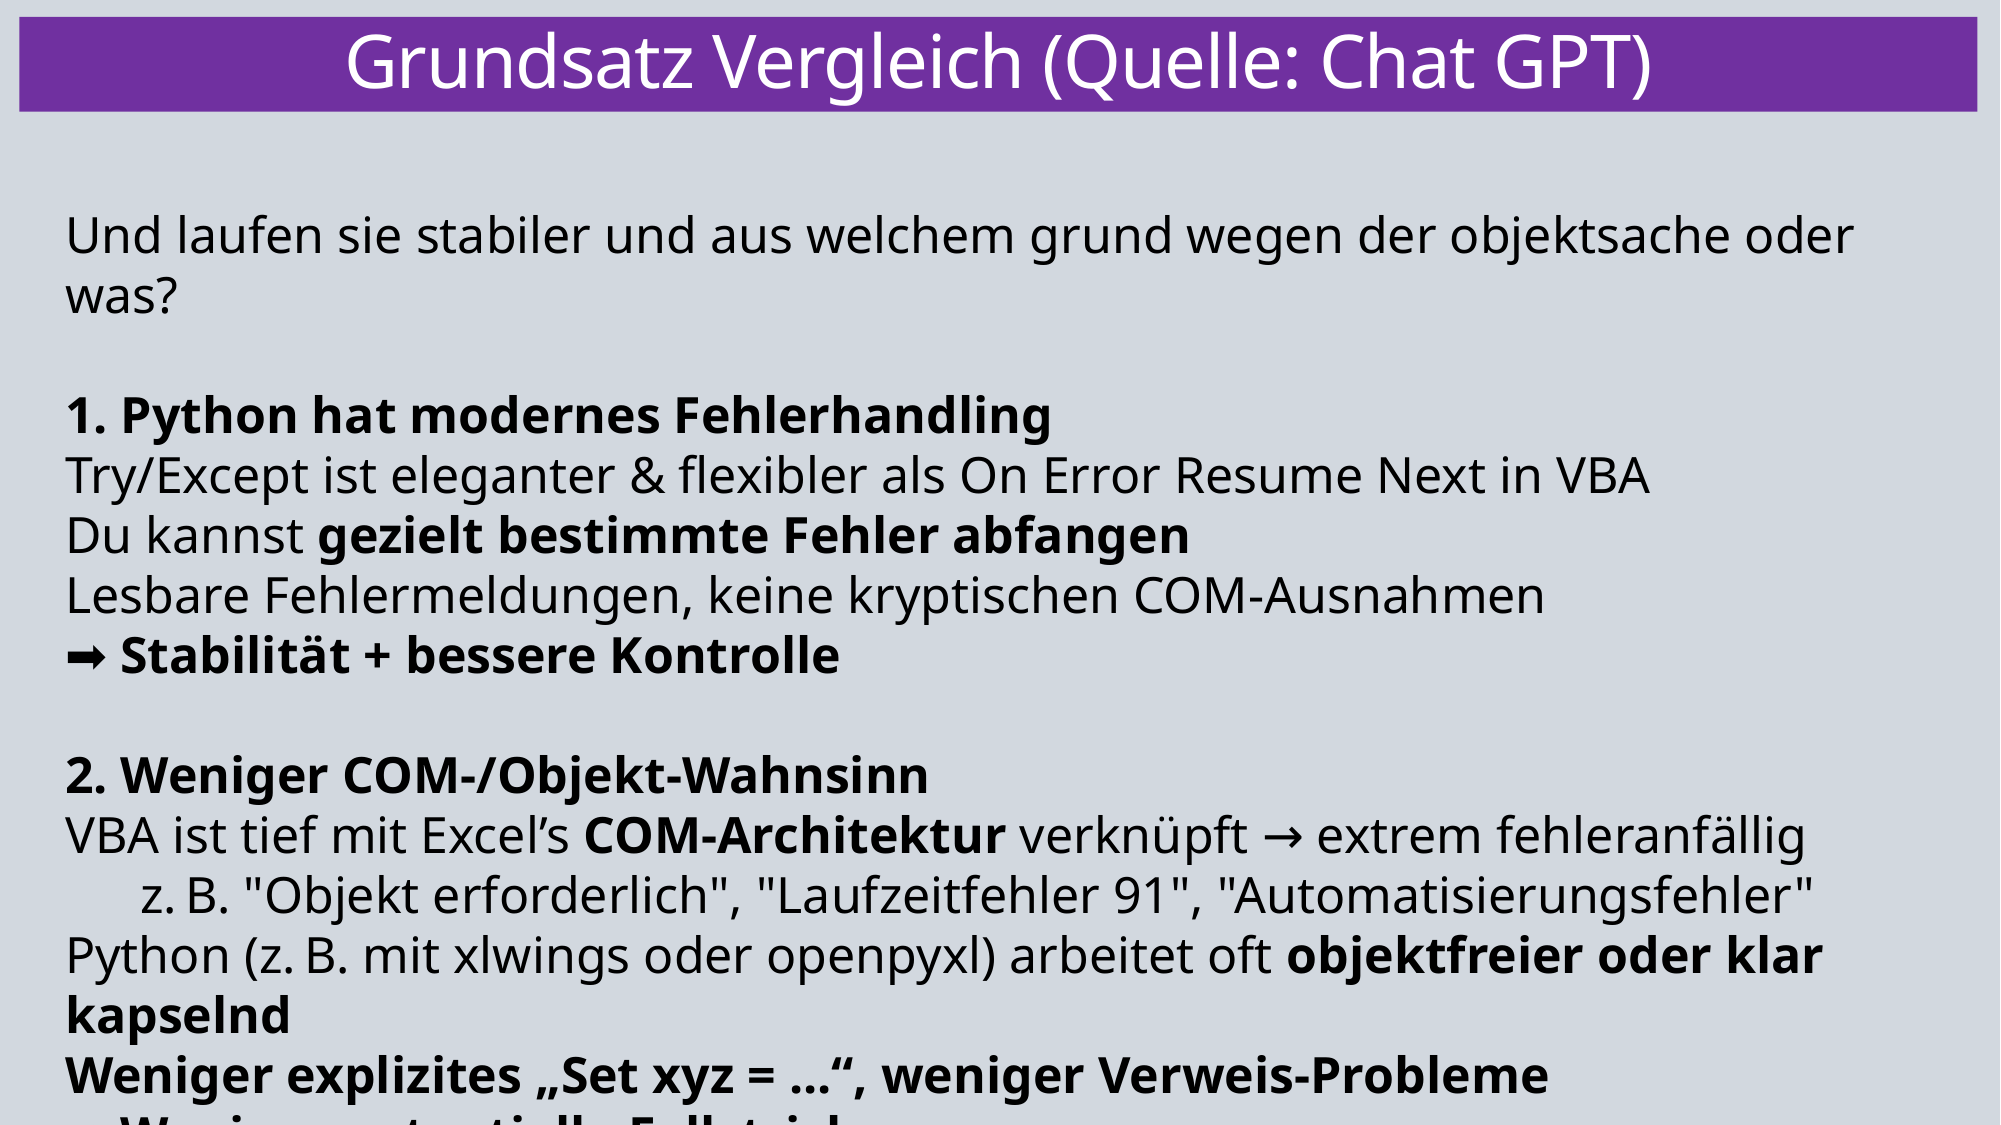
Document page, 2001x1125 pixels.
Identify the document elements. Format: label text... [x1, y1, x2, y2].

title Grundsatz Vergleich (Quelle: Chat GPT) [19, 16, 1978, 112]
text_box Und laufen sie stabiler und aus welchem grund wegen der objektsache oder was? 1. Python hat modernes Fehlerhandling Try/Except ist eleganter & flexibler als On Error Resume Next in VBA Du kannst gezielt bestimmte Fehler abfangen Lesbare Fehlermeldungen, keine kryptischen COM-Ausnahmen ➡️ Stabilität + bessere Kontrolle 2. Weniger COM-/Objekt-Wahnsinn VBA ist tief mit Excel’s COM-Architektur verknüpft → extrem fehleranfällig z. B. "Objekt erforderlich", "Laufzeitfehler 91", "Automatisierungsfehler" Python (z. B. mit xlwings oder openpyxl) arbeitet oft objektfreier oder klar kapselnd Weniger explizites „Set xyz = ...“, weniger Verweis-Probleme ➡️ Weniger potentielle Fallstricke [50, 195, 1978, 1125]
